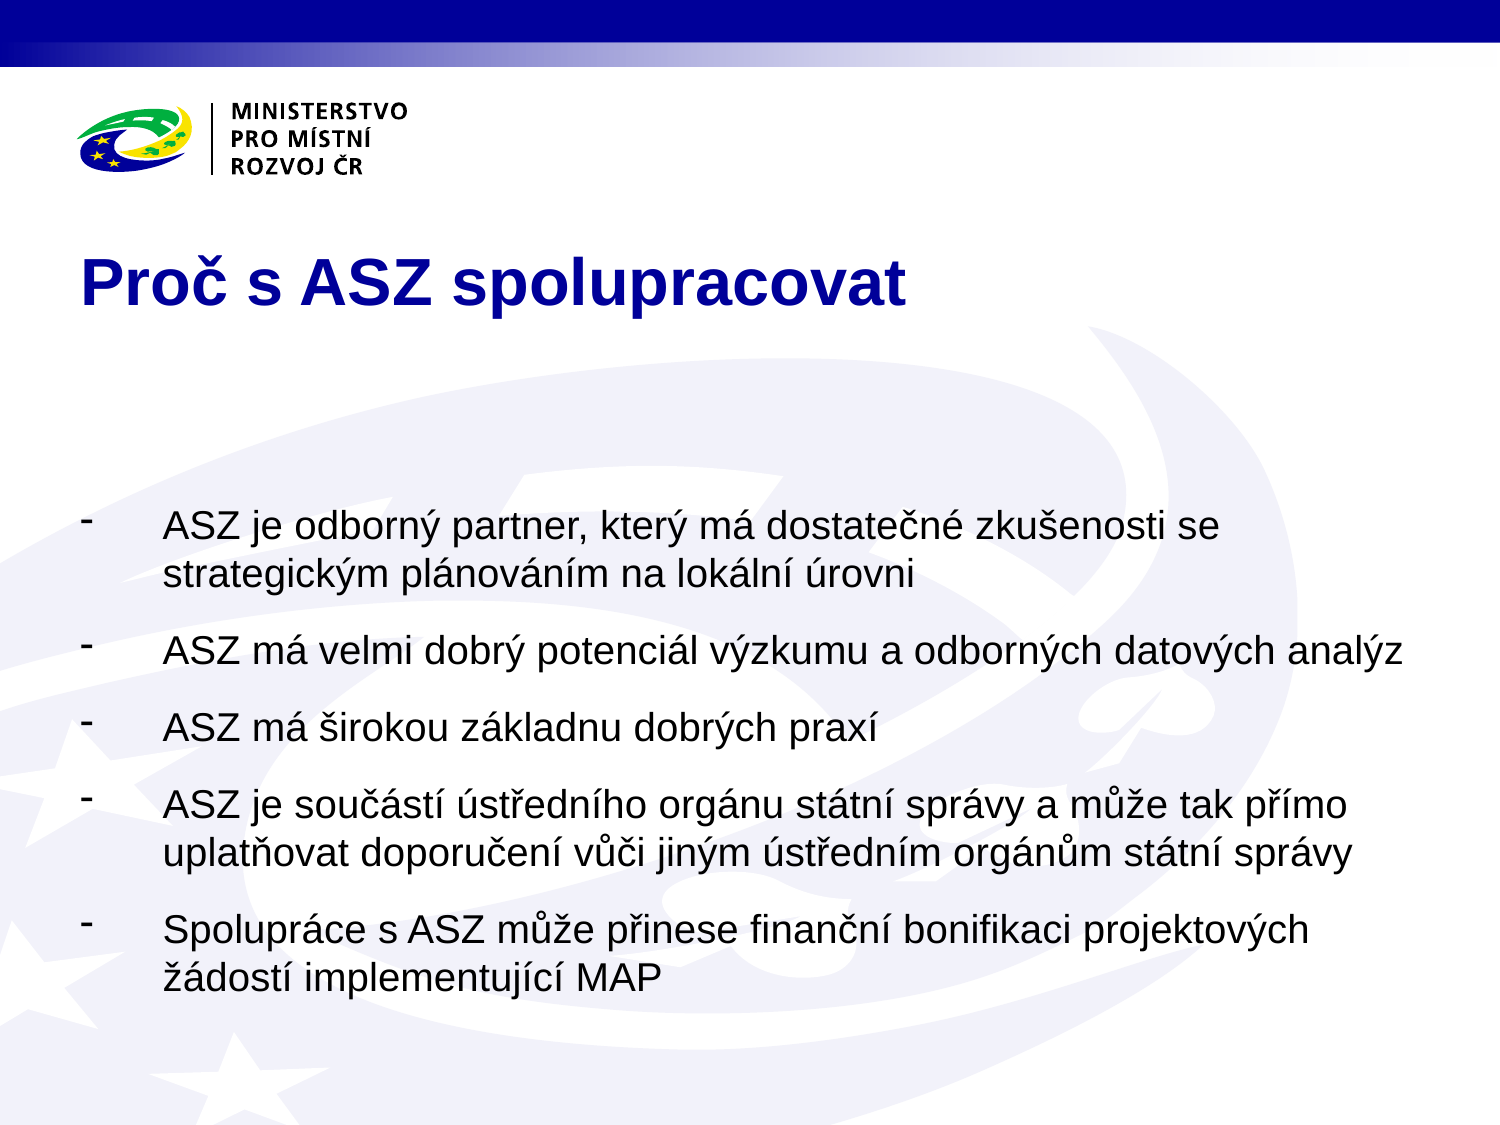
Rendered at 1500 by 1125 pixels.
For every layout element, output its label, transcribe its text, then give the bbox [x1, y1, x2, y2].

list ASZ je odborný partner, který má dostatečné zkušenosti se strategickým plánováním na lokální úrovni ASZ má velmi dobrý potenciál výzkumu a odborných datových analýz ASZ má širokou základnu dobrých praxí ASZ je součástí ústředního orgánu státní správy a může tak přímo uplatňovat doporučení vůči jiným ústředním orgánům státní správy Spolupráce s ASZ může přinese finanční bonifikaci projektových žádostí implementující MAP [64, 338, 1425, 1059]
title Proč s ASZ spolupracovat [64, 231, 1425, 315]
